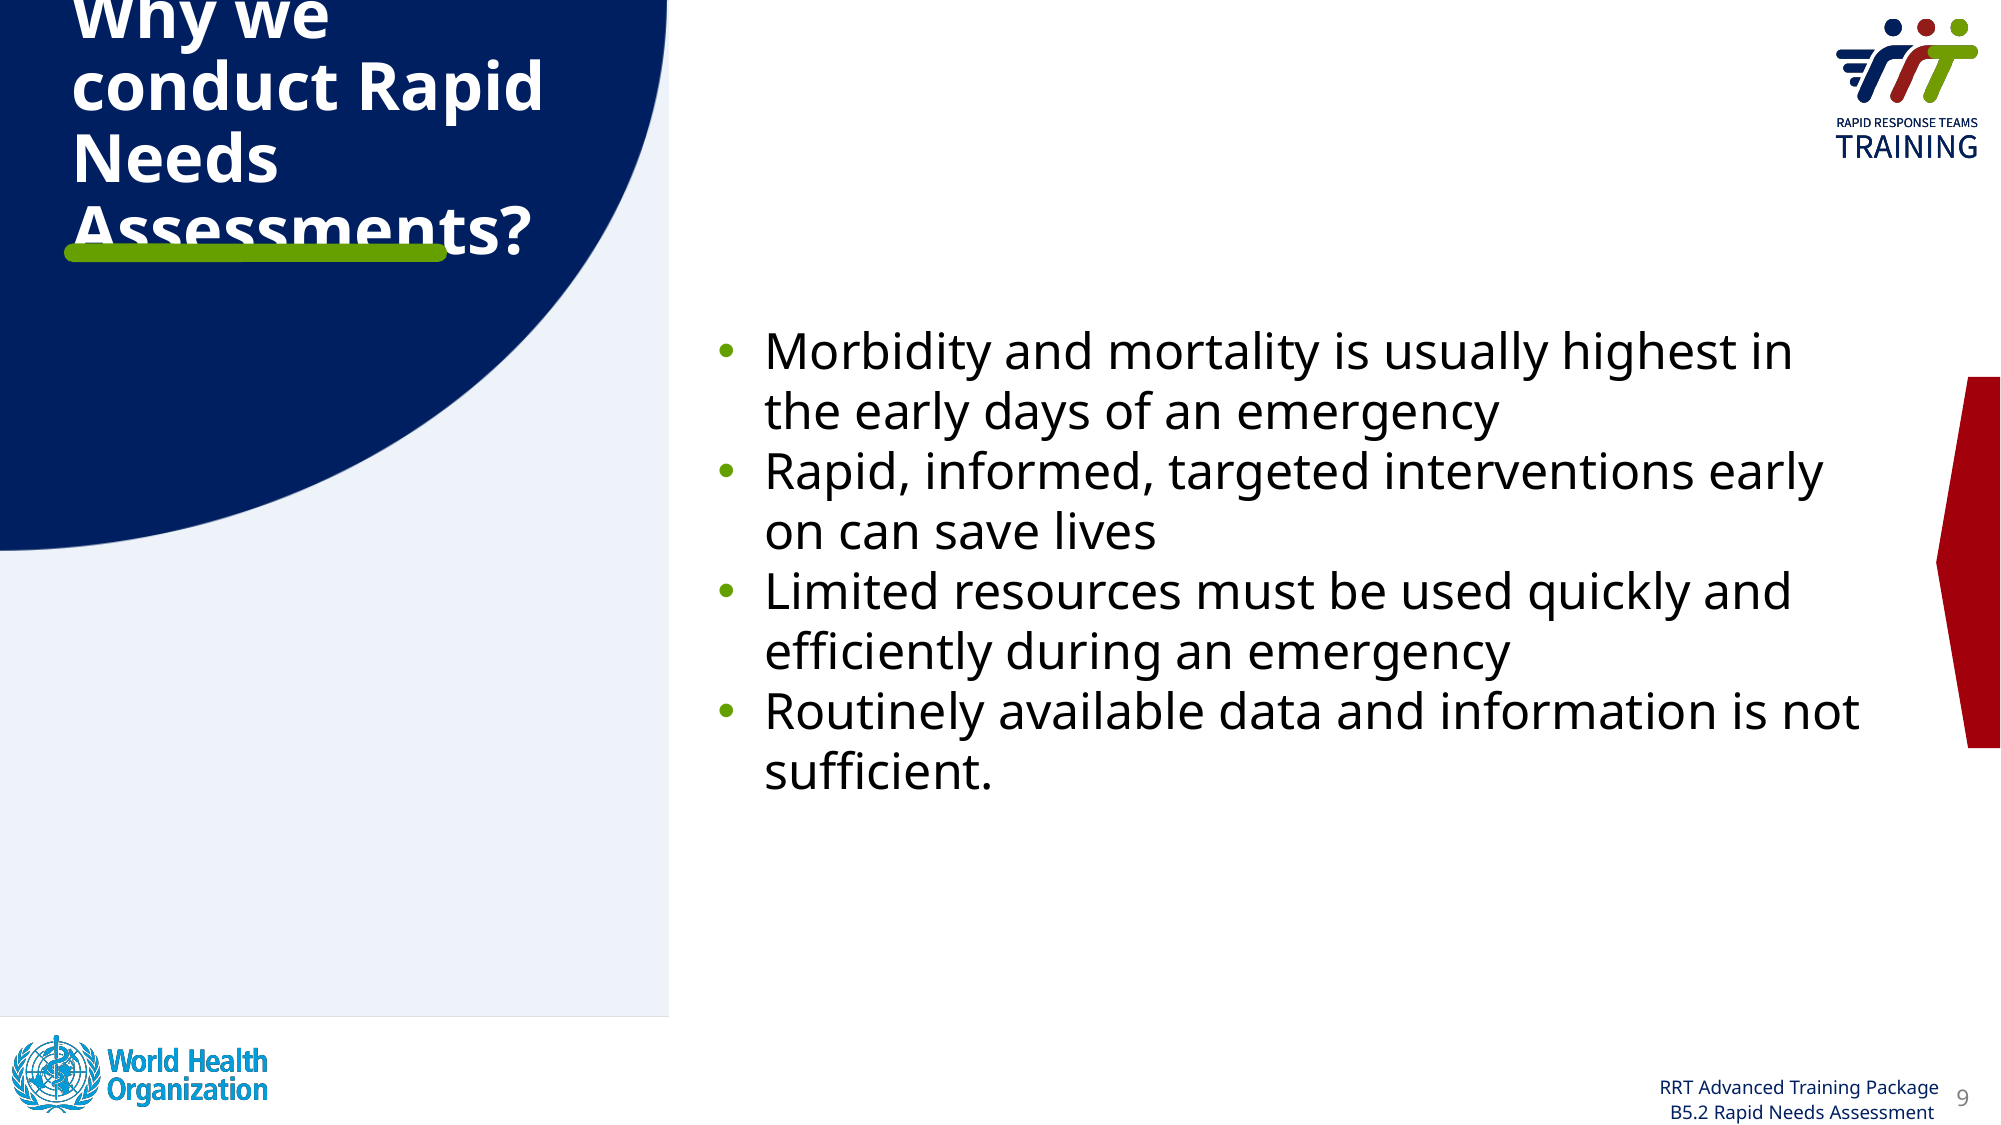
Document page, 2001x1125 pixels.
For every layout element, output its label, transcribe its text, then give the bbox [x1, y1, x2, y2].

picture [71, 1053, 90, 1091]
text_box [63, 243, 448, 263]
picture [12, 1035, 54, 1068]
picture [12, 1083, 48, 1113]
picture [22, 1062, 26, 1077]
picture [0, 0, 669, 1018]
picture [30, 1083, 37, 1091]
picture [50, 1108, 62, 1113]
title Why we conduct Rapid Needs Assessments? [63, 0, 600, 285]
picture [24, 1054, 36, 1087]
picture [1835, 19, 1978, 167]
picture [34, 1054, 43, 1078]
picture [46, 1056, 54, 1062]
picture [59, 1035, 267, 1113]
picture [40, 1062, 47, 1070]
text_box Morbidity and mortality is usually highest in the early days of an emergency Rapid, informed, targeted interventions early on can save lives Limited resources must be used quickly and efficiently during an emergency Routinely available data and information is not sufficient. [710, 312, 1892, 808]
picture [36, 1088, 78, 1105]
